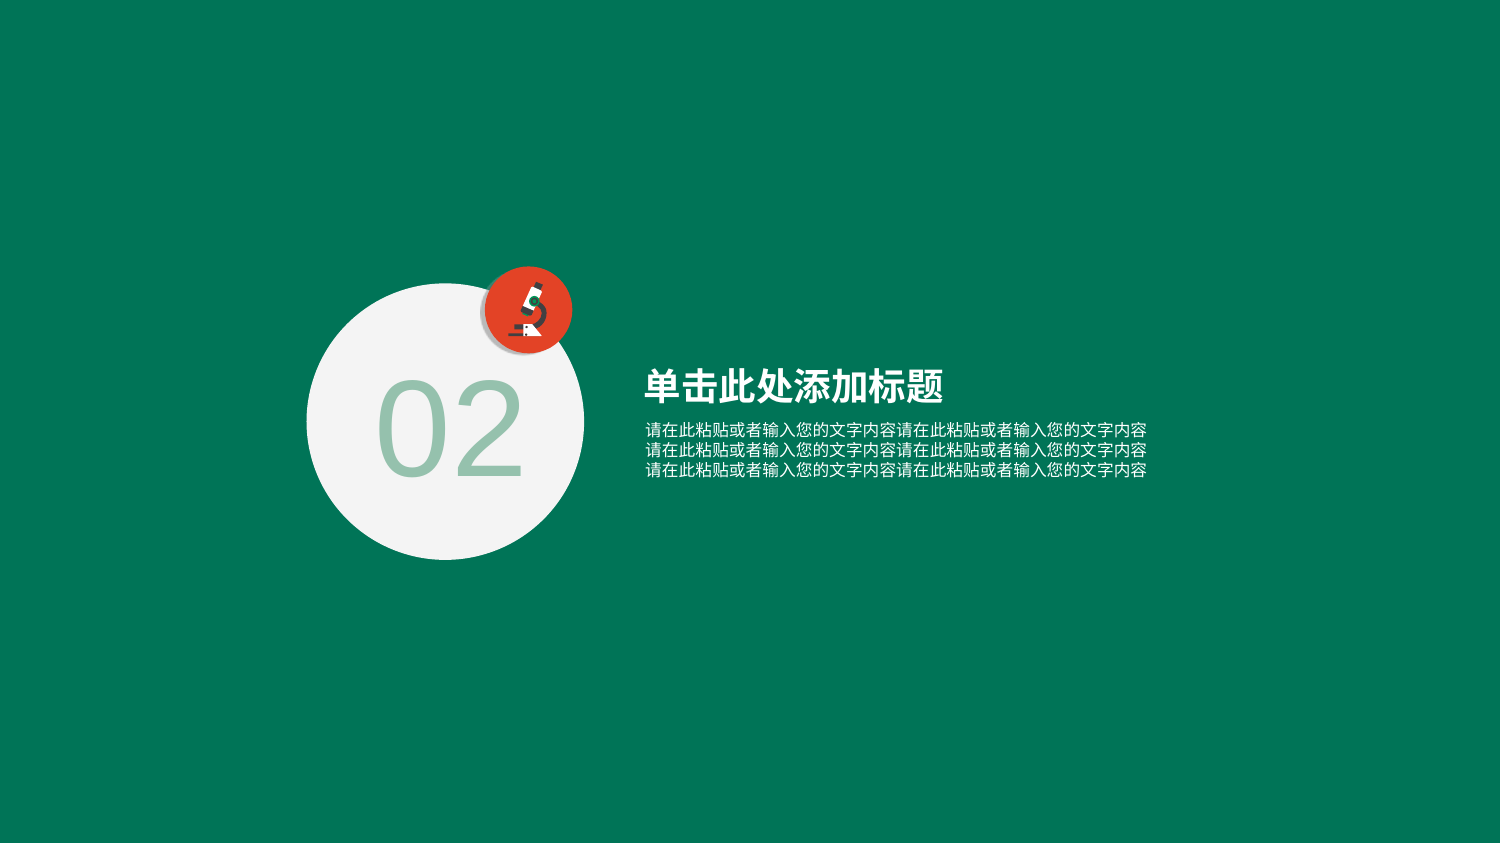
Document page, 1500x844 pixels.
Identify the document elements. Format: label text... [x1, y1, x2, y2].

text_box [484, 266, 573, 354]
text_box [306, 283, 551, 560]
text_box 请在此粘贴或者输入您的文字内容请在此粘贴或者输入您的文字内容请在此粘贴或者输入您的文字内容请在此粘贴或者输入您的文字内容请在此粘贴或者输入您的文字内容请在此粘贴或者输入您的文字内容 [630, 412, 1174, 487]
text_box [554, 354, 585, 508]
text_box 单击此处添加标题 [643, 362, 1135, 408]
text_box 02 [348, 331, 554, 512]
